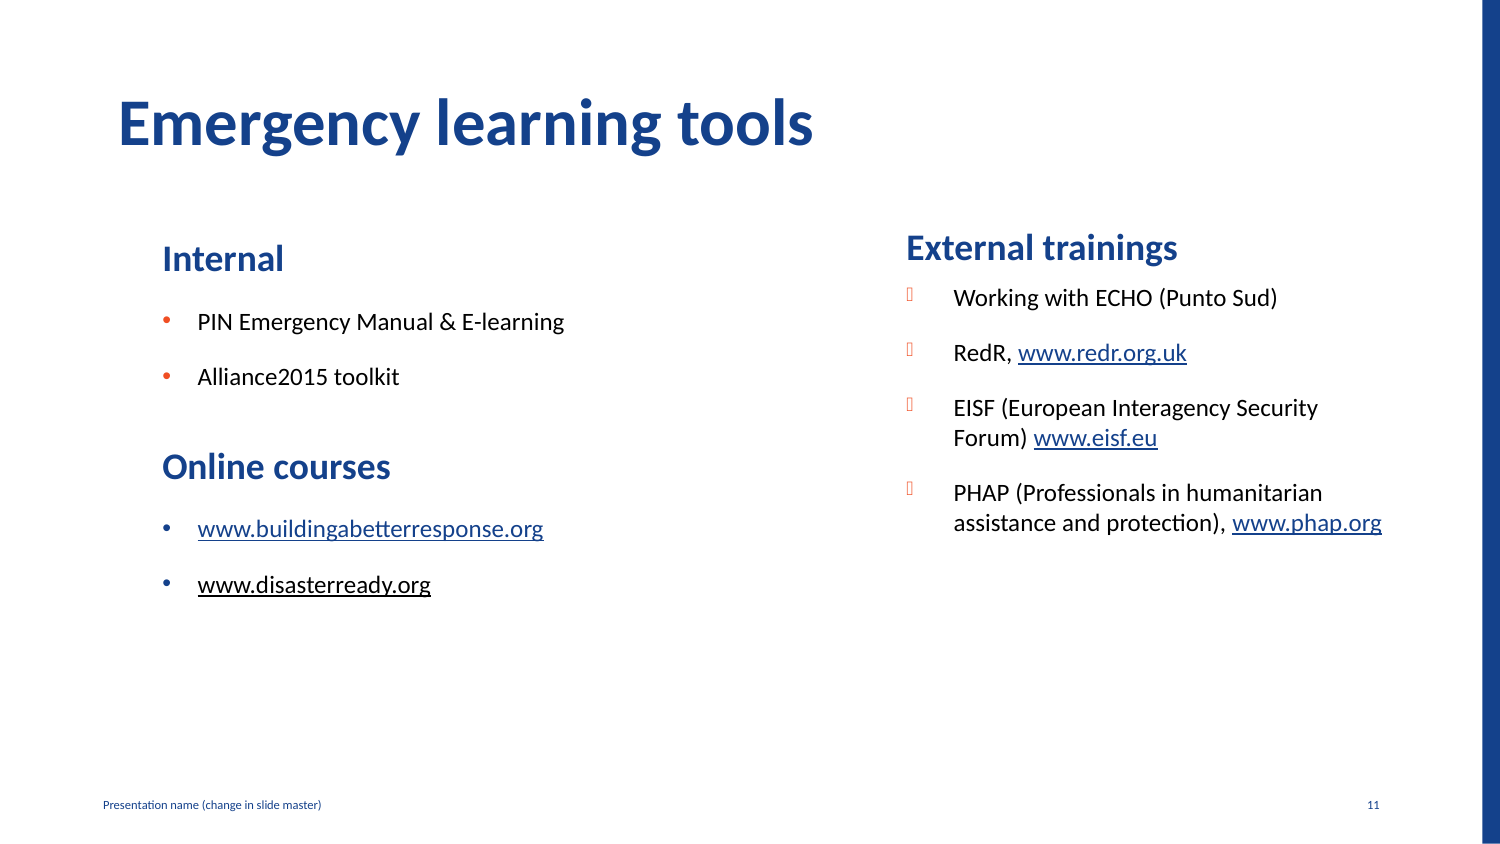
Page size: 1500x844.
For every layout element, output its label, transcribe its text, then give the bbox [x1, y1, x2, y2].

text_box Internal PIN Emergency Manual & E-learning Alliance2015 toolkit Online courses www.buildingabetterresponse.org www.disasterready.org [147, 197, 869, 759]
title Emergency learning tools [103, 44, 1397, 208]
text_box External trainings Working with ECHO (Punto Sud) RedR, www.redr.org.uk EISF (European Interagency Security Forum) www.eisf.eu PHAP (Professionals in humanitarian assistance and protection), www.phap.org [891, 221, 1412, 544]
